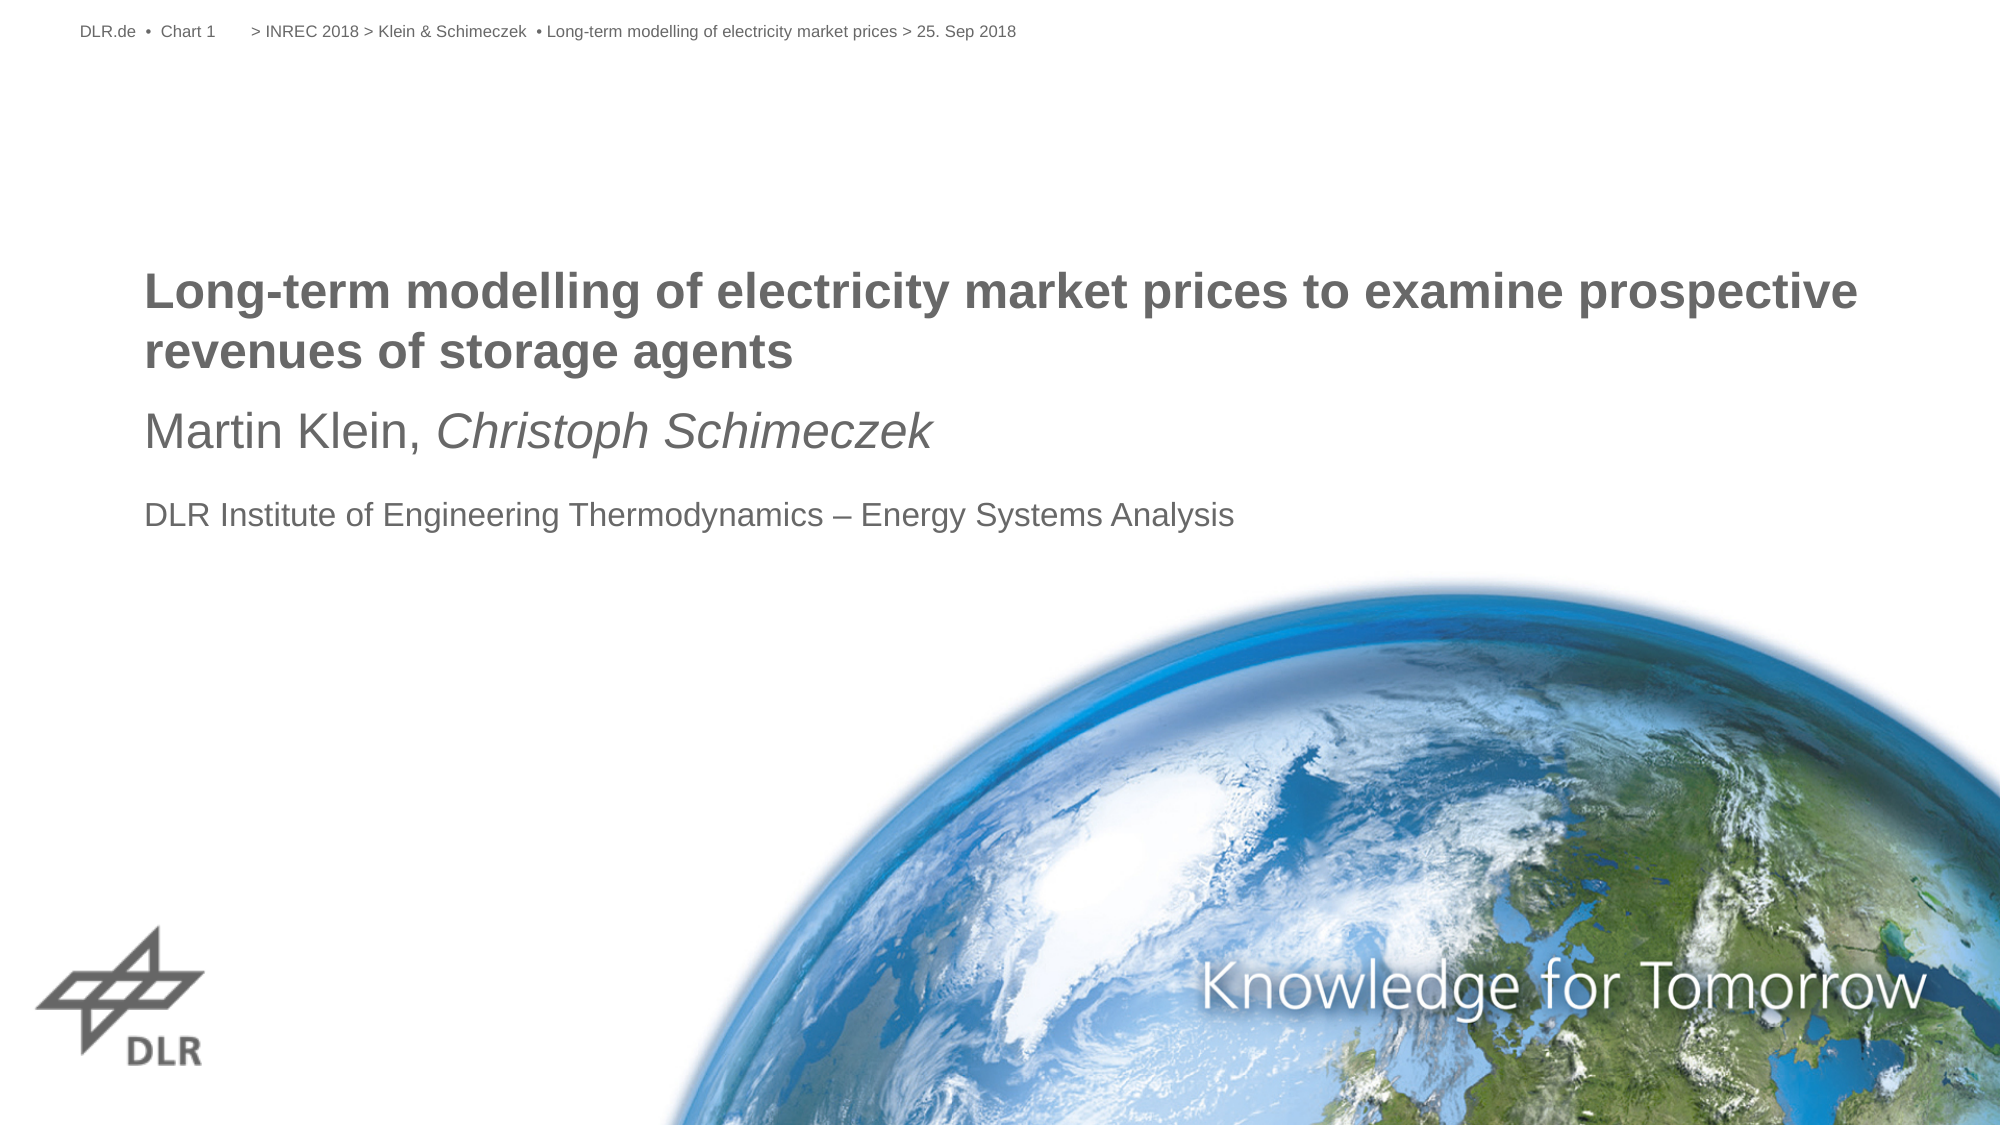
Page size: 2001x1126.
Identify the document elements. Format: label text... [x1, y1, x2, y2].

slide_number DLR.de • Chart 1 [79, 20, 251, 45]
picture [0, 0, 2000, 1125]
subtitle Martin Klein, Christoph Schimeczek DLR Institute of Engineering Thermodynamics – Energy Systems Analysis [144, 398, 1927, 575]
footer > INREC 2018 > Klein & Schimeczek • Long-term modelling of electricity market prices > 25. Sep 2018 [251, 20, 1921, 45]
title Long-term modelling of electricity market prices to examine prospective revenues of storage agents [144, 258, 1927, 380]
